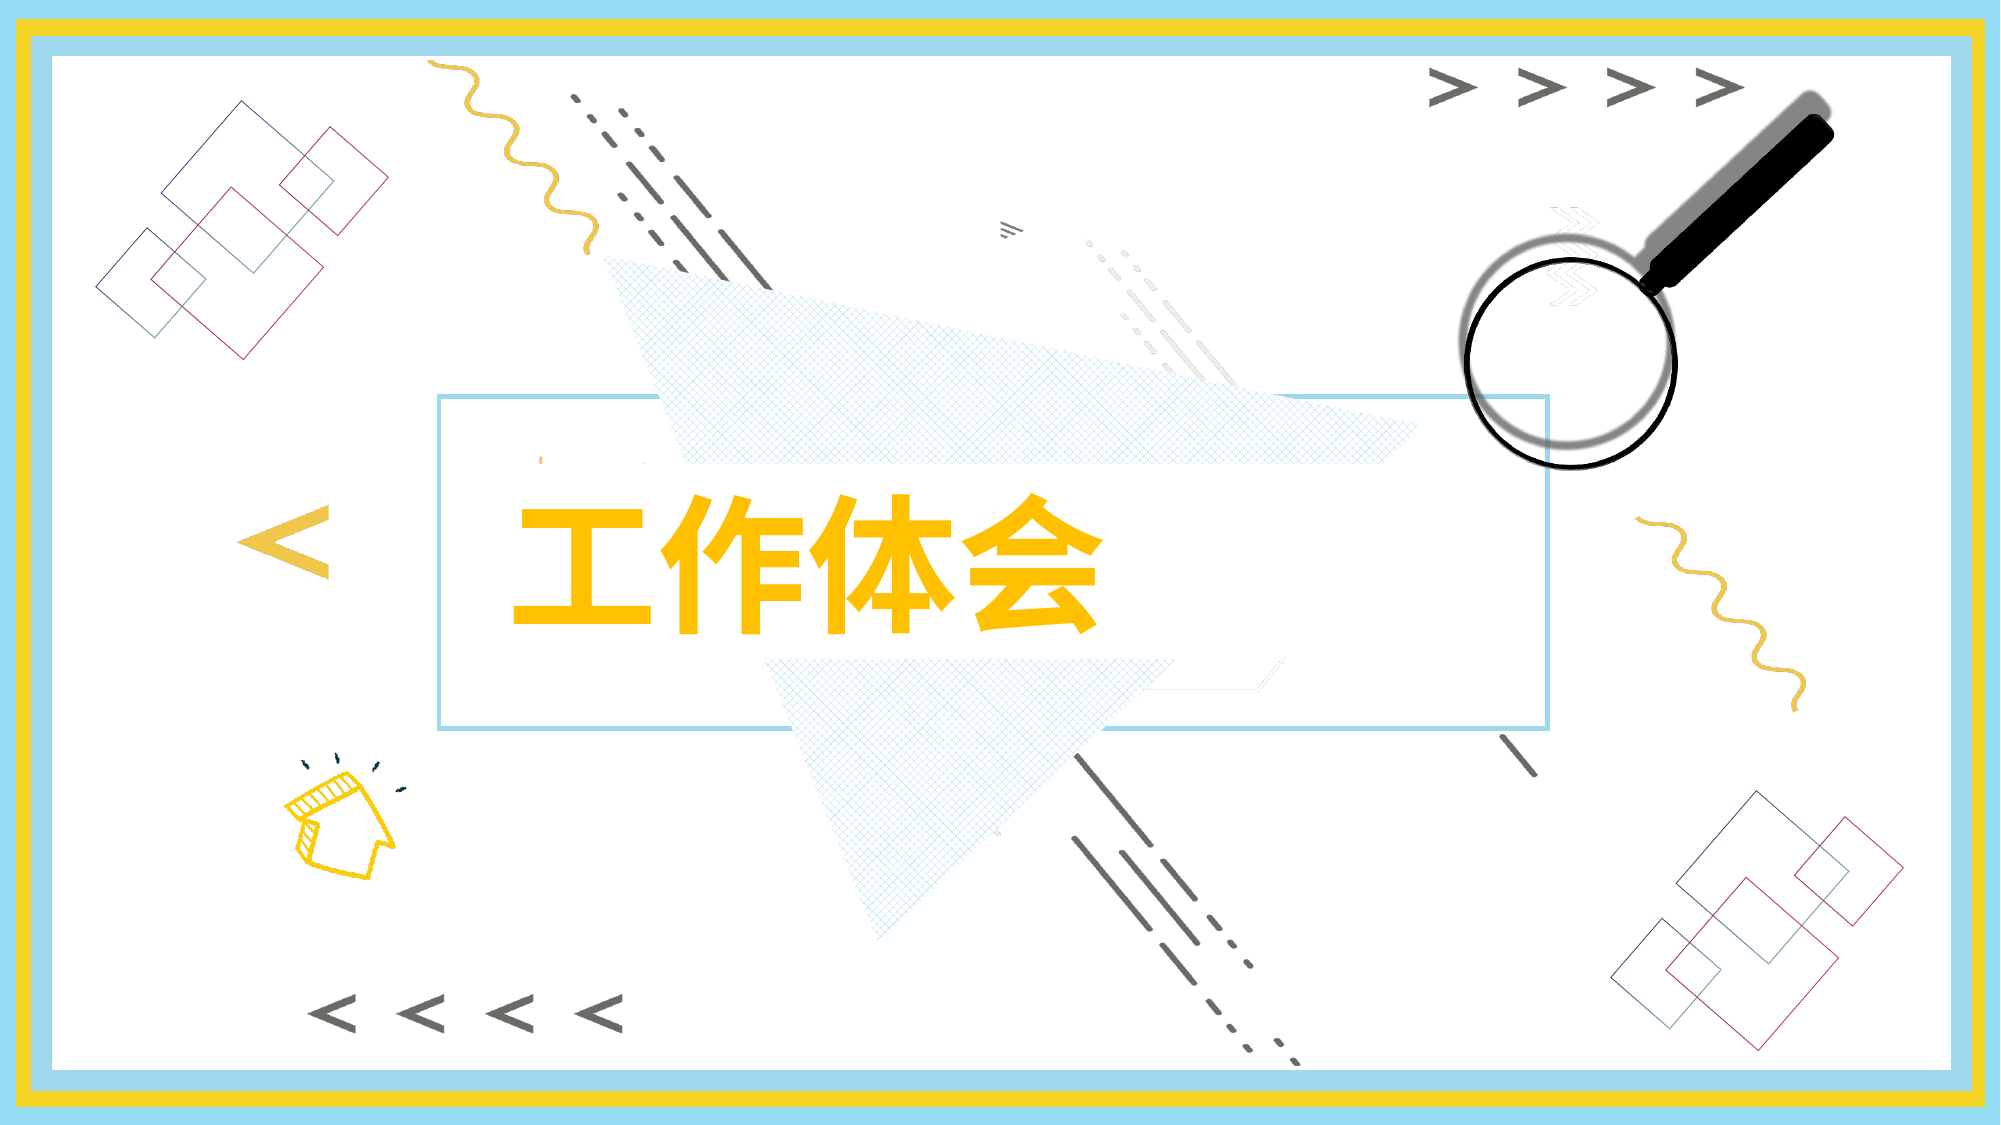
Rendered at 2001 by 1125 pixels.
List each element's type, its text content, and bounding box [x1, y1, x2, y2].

text_box 工作体会 [492, 463, 1496, 659]
picture [95, 61, 1904, 1066]
